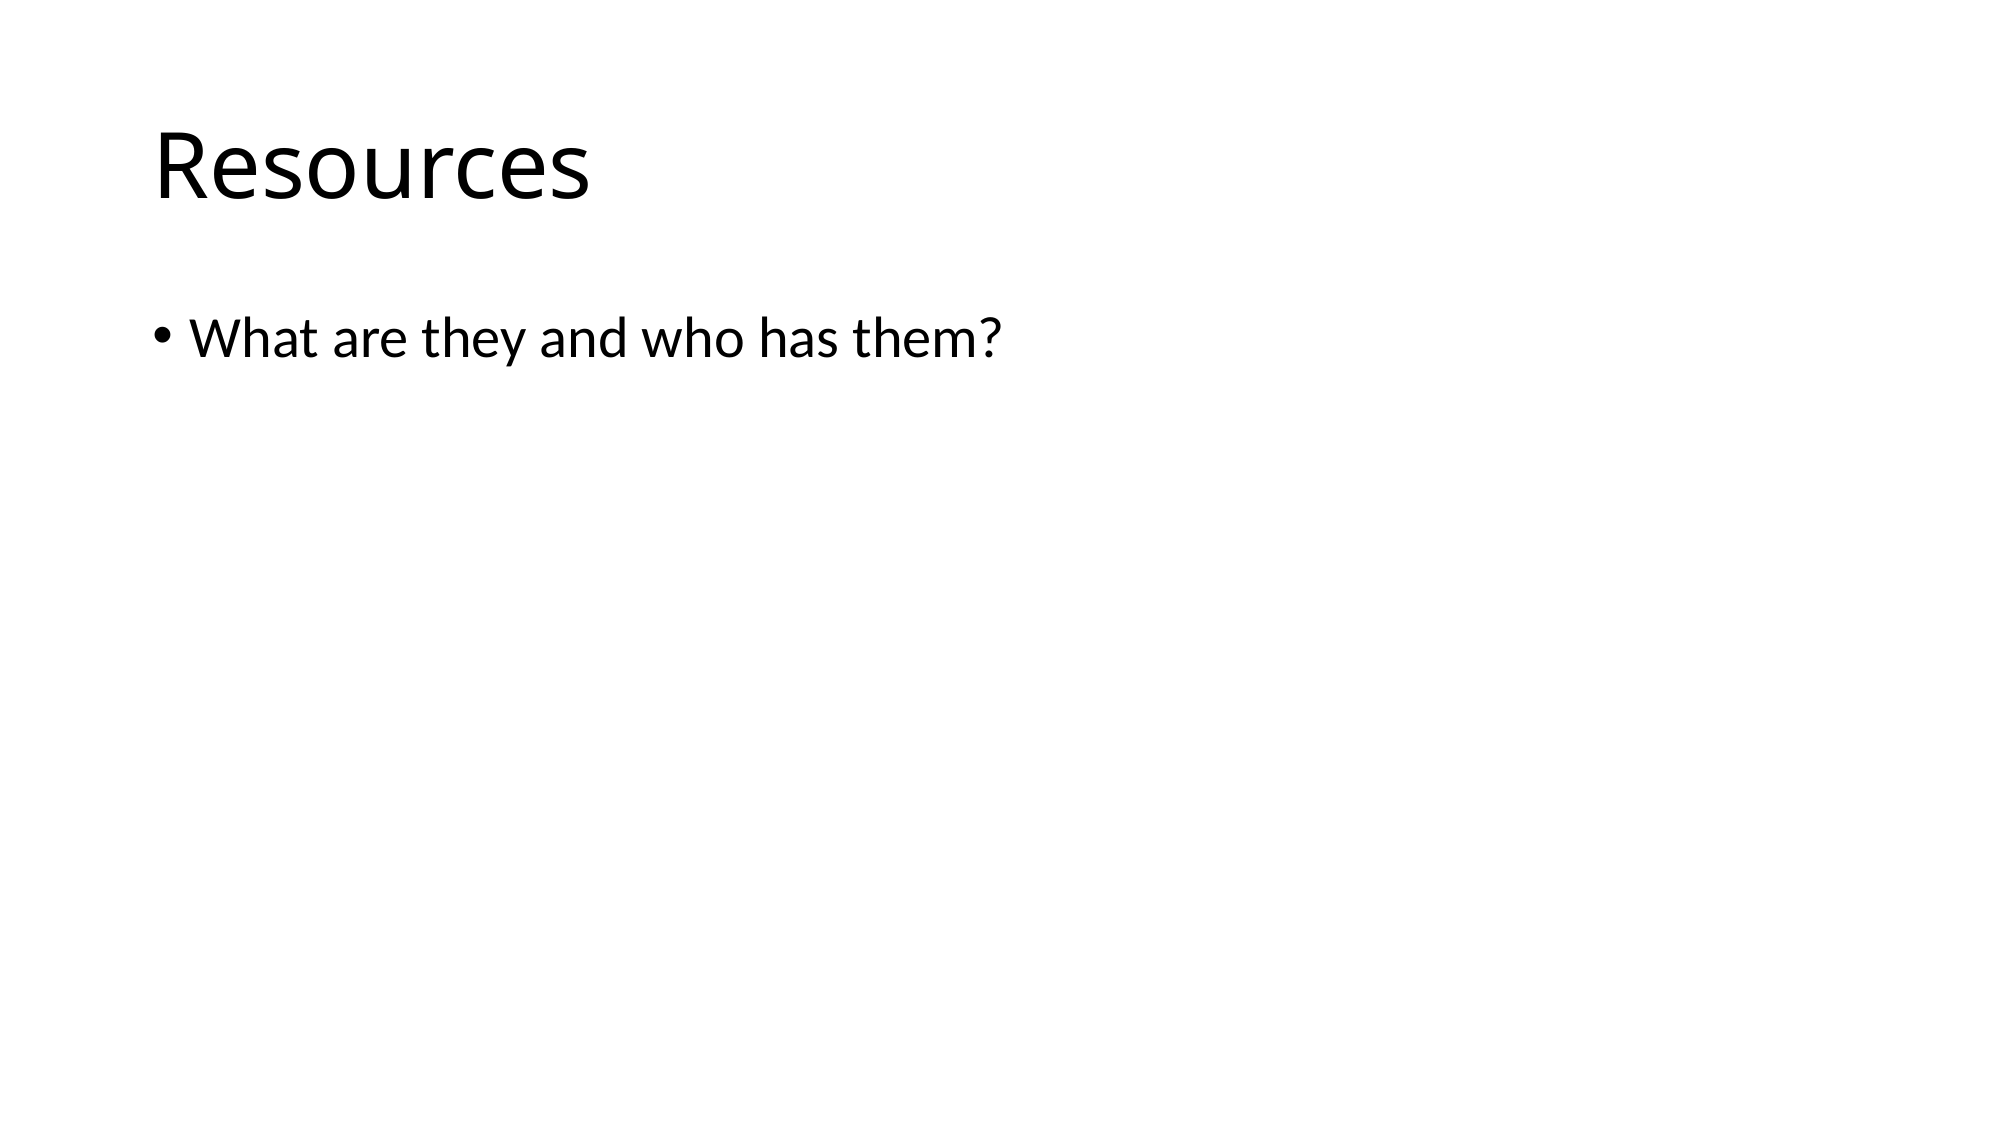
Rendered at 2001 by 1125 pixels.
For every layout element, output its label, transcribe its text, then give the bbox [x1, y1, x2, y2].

title Resources [137, 59, 1863, 278]
list What are they and who has them? [137, 299, 1863, 1014]
